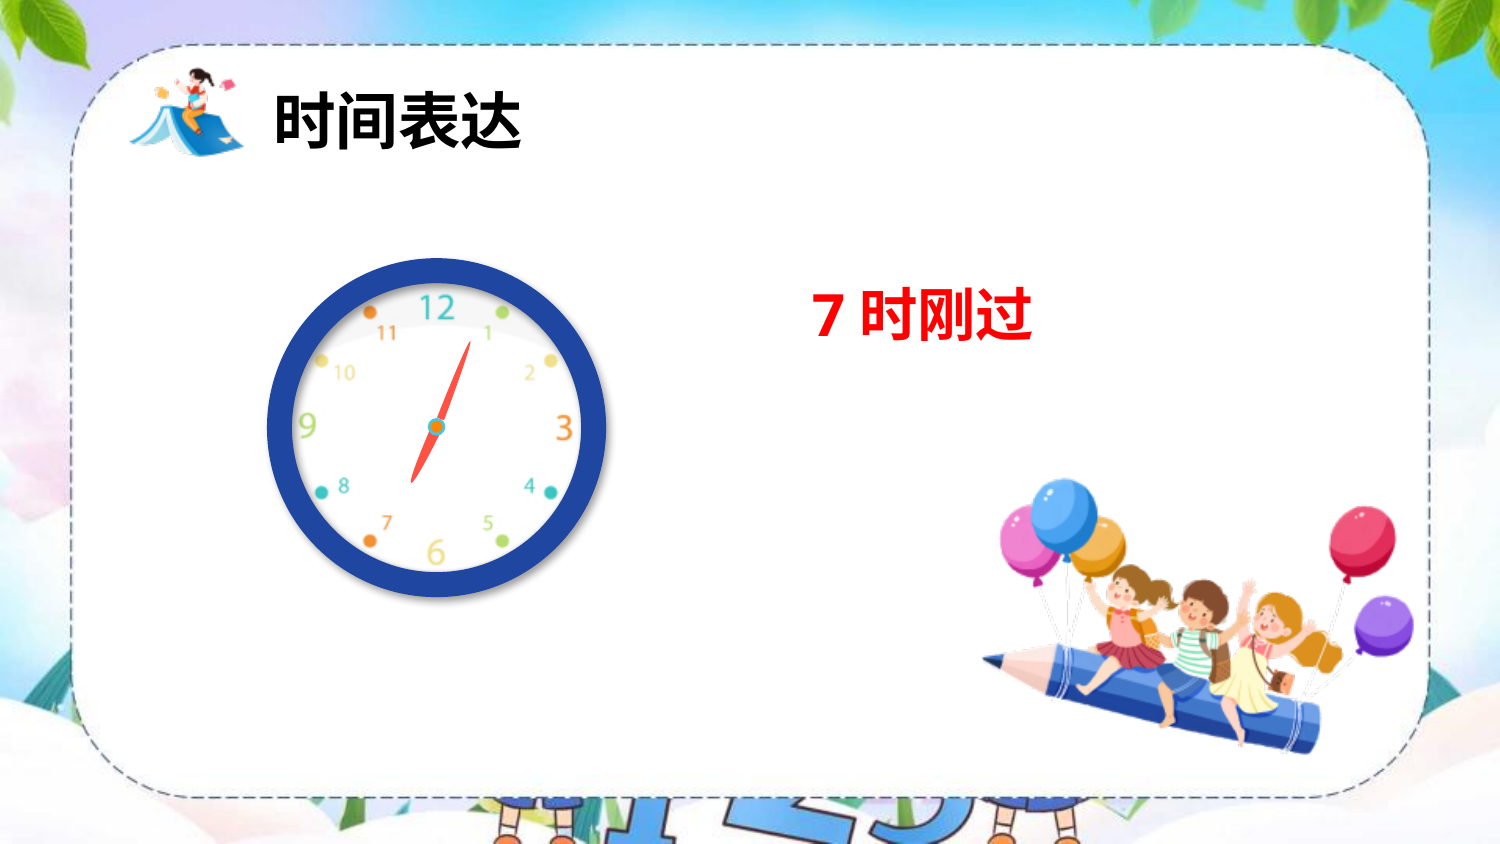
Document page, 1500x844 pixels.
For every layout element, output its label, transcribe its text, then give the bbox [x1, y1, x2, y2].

text_box 7时刚过 [797, 270, 1096, 356]
text_box 时间表达 [259, 74, 549, 165]
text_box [261, 252, 612, 602]
picture [0, 0, 1500, 844]
